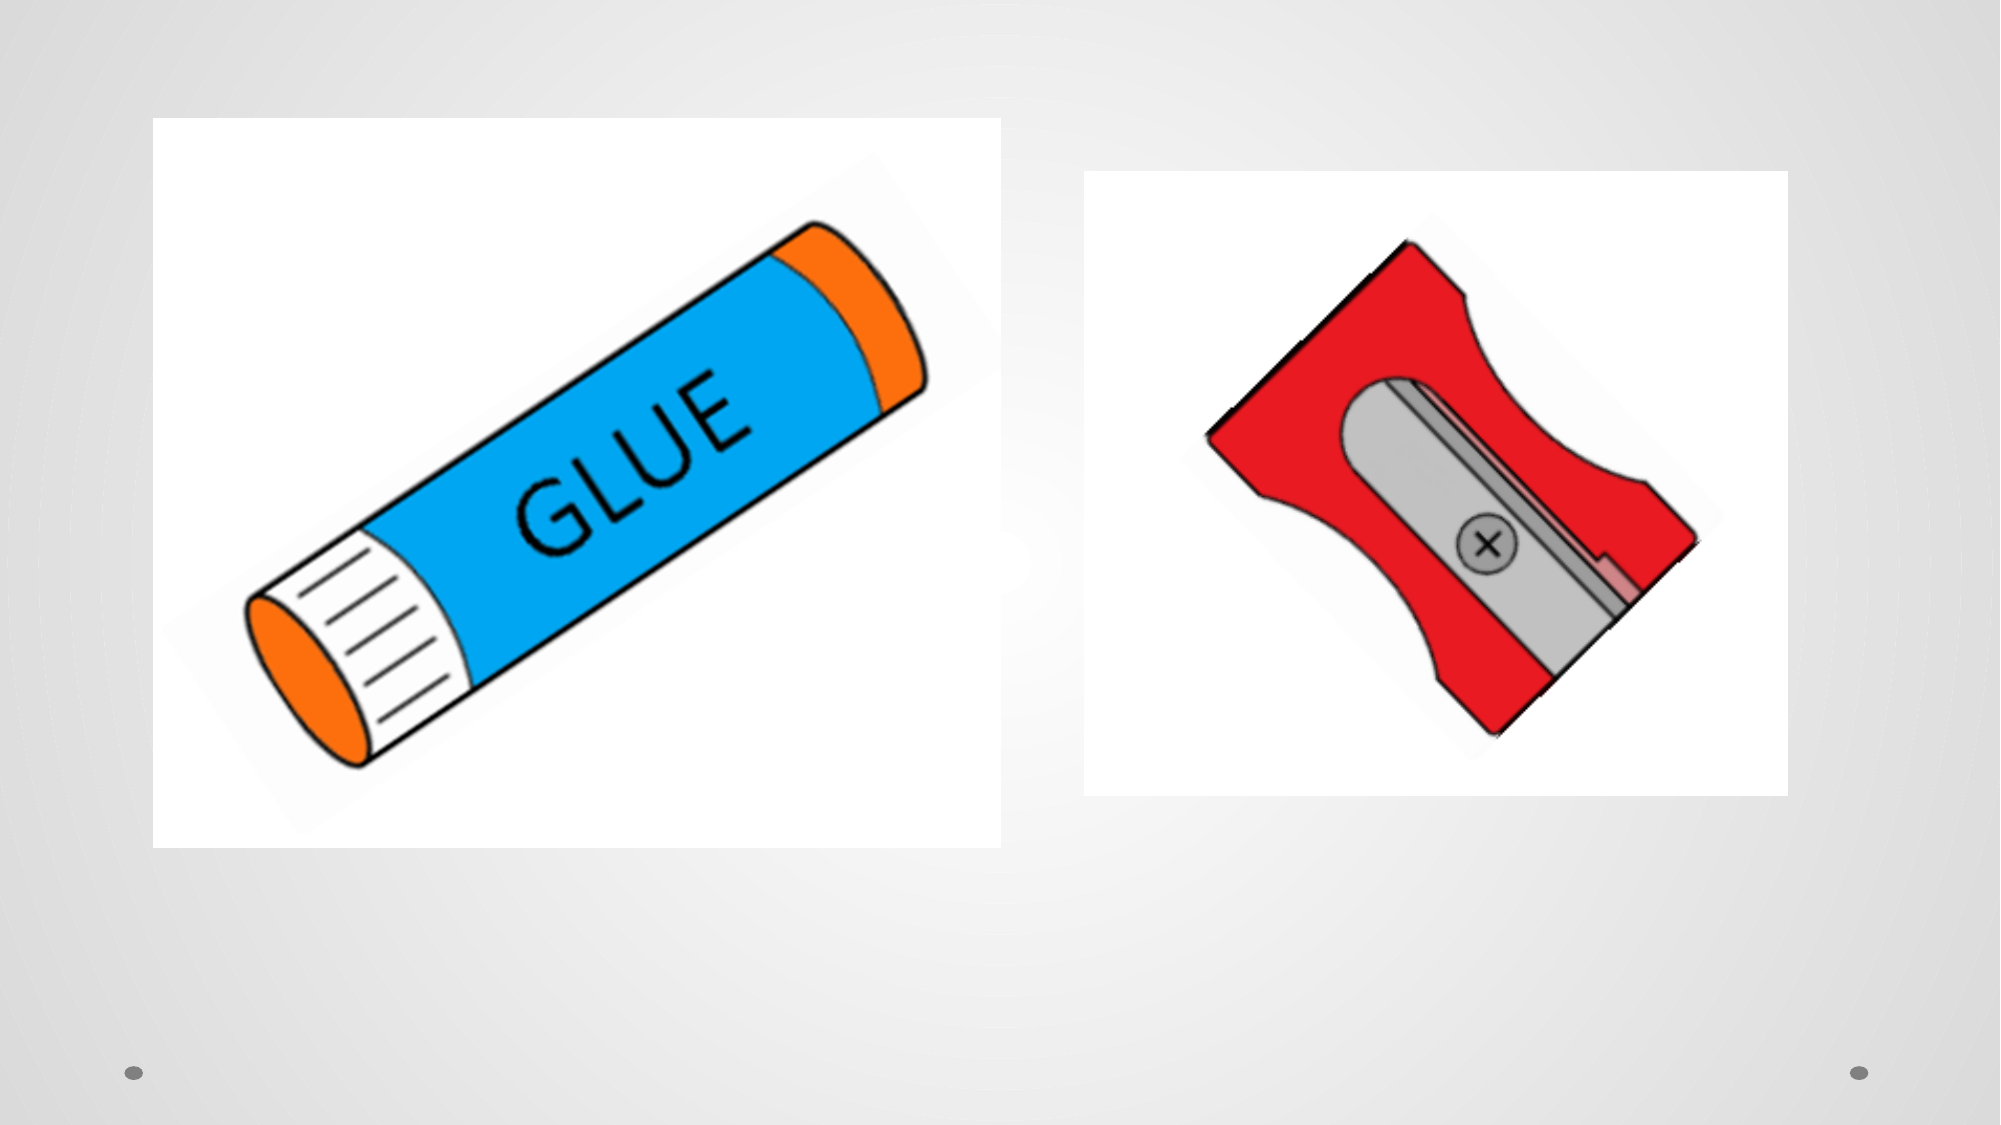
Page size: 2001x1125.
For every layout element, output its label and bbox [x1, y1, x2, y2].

picture [152, 118, 1001, 849]
picture [1084, 171, 1788, 796]
